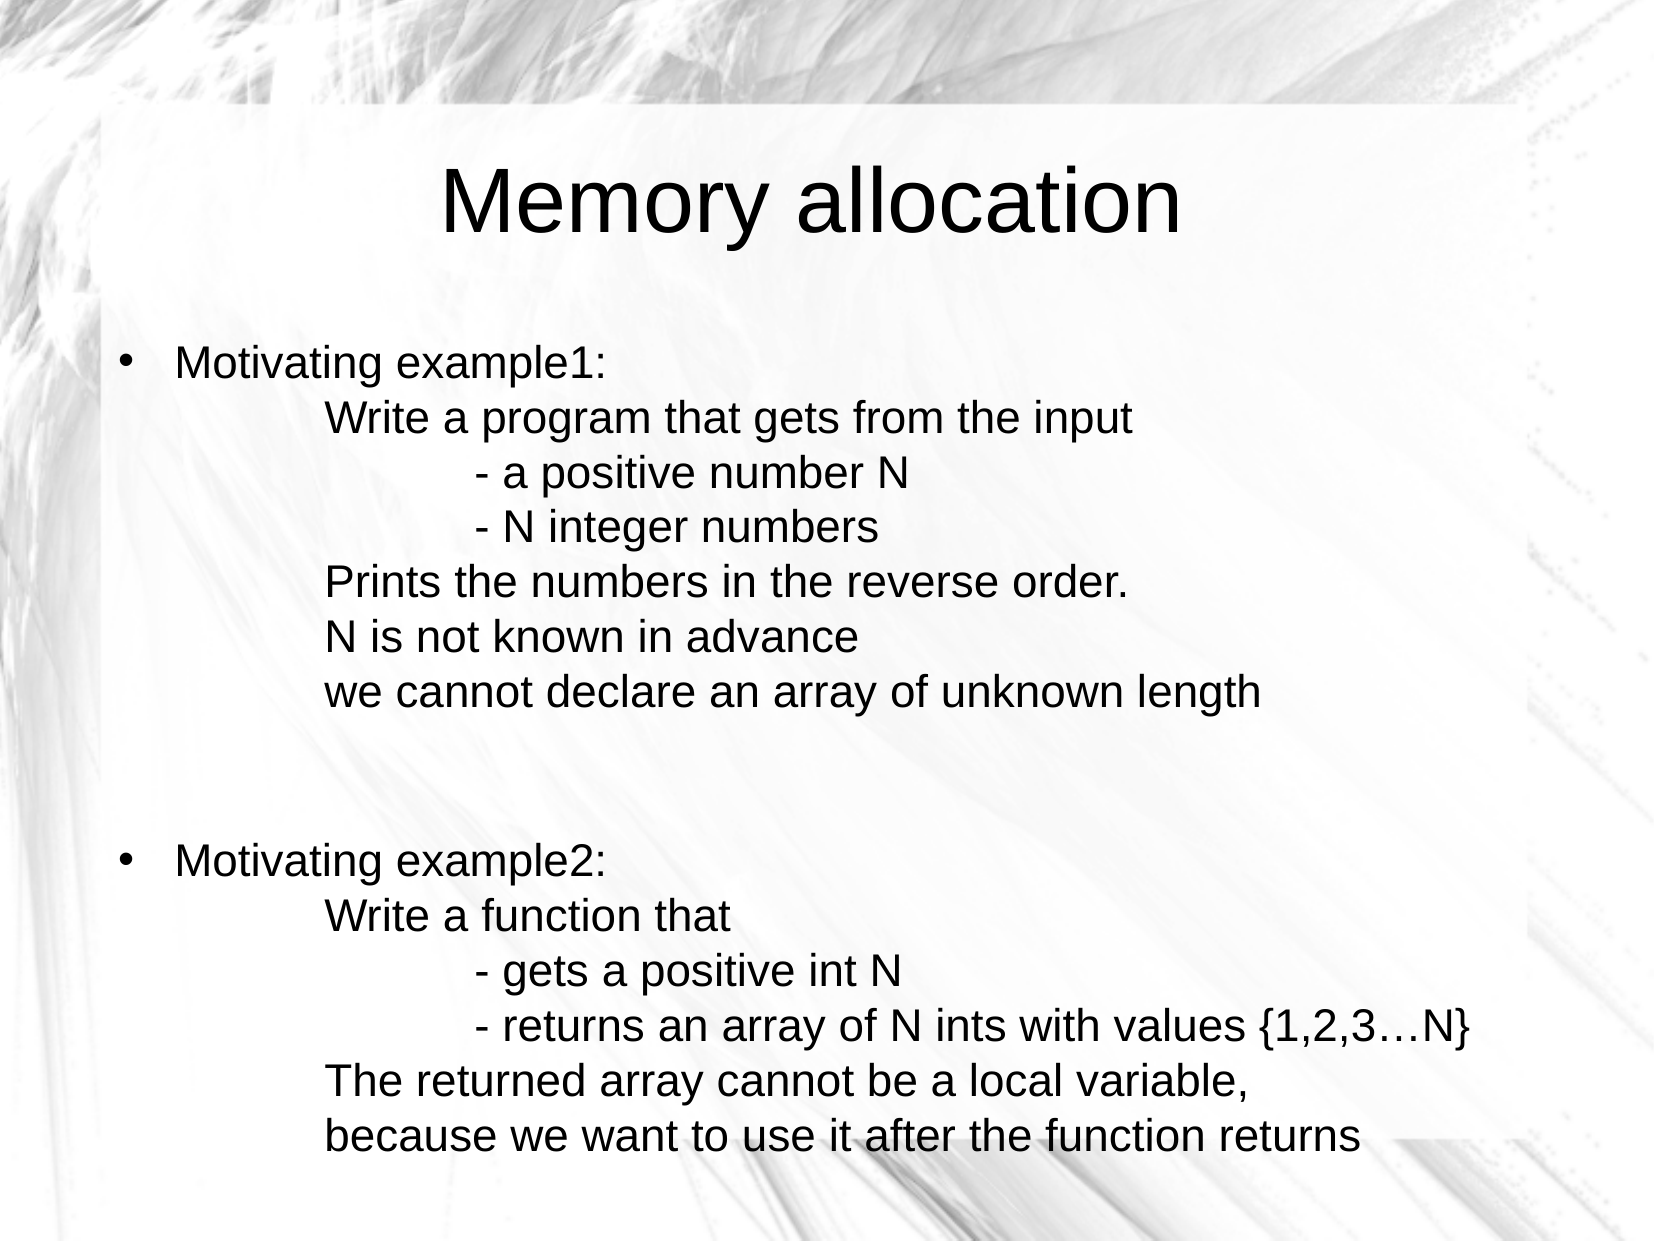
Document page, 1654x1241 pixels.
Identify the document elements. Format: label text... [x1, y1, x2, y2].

list Motivating example1: Write a program that gets from the input - a positive number N - N integer numbers Prints the numbers in the reverse order. N is not known in advance we cannot declare an array of unknown length Motivating example2: Write a function that - gets a positive int N - returns an array of N ints with values {1,2,3…N} The returned array cannot be a local variable, because we want to use it after the function returns [118, 332, 1571, 1121]
title Memory allocation [118, 93, 1506, 299]
picture [0, 0, 1654, 1241]
